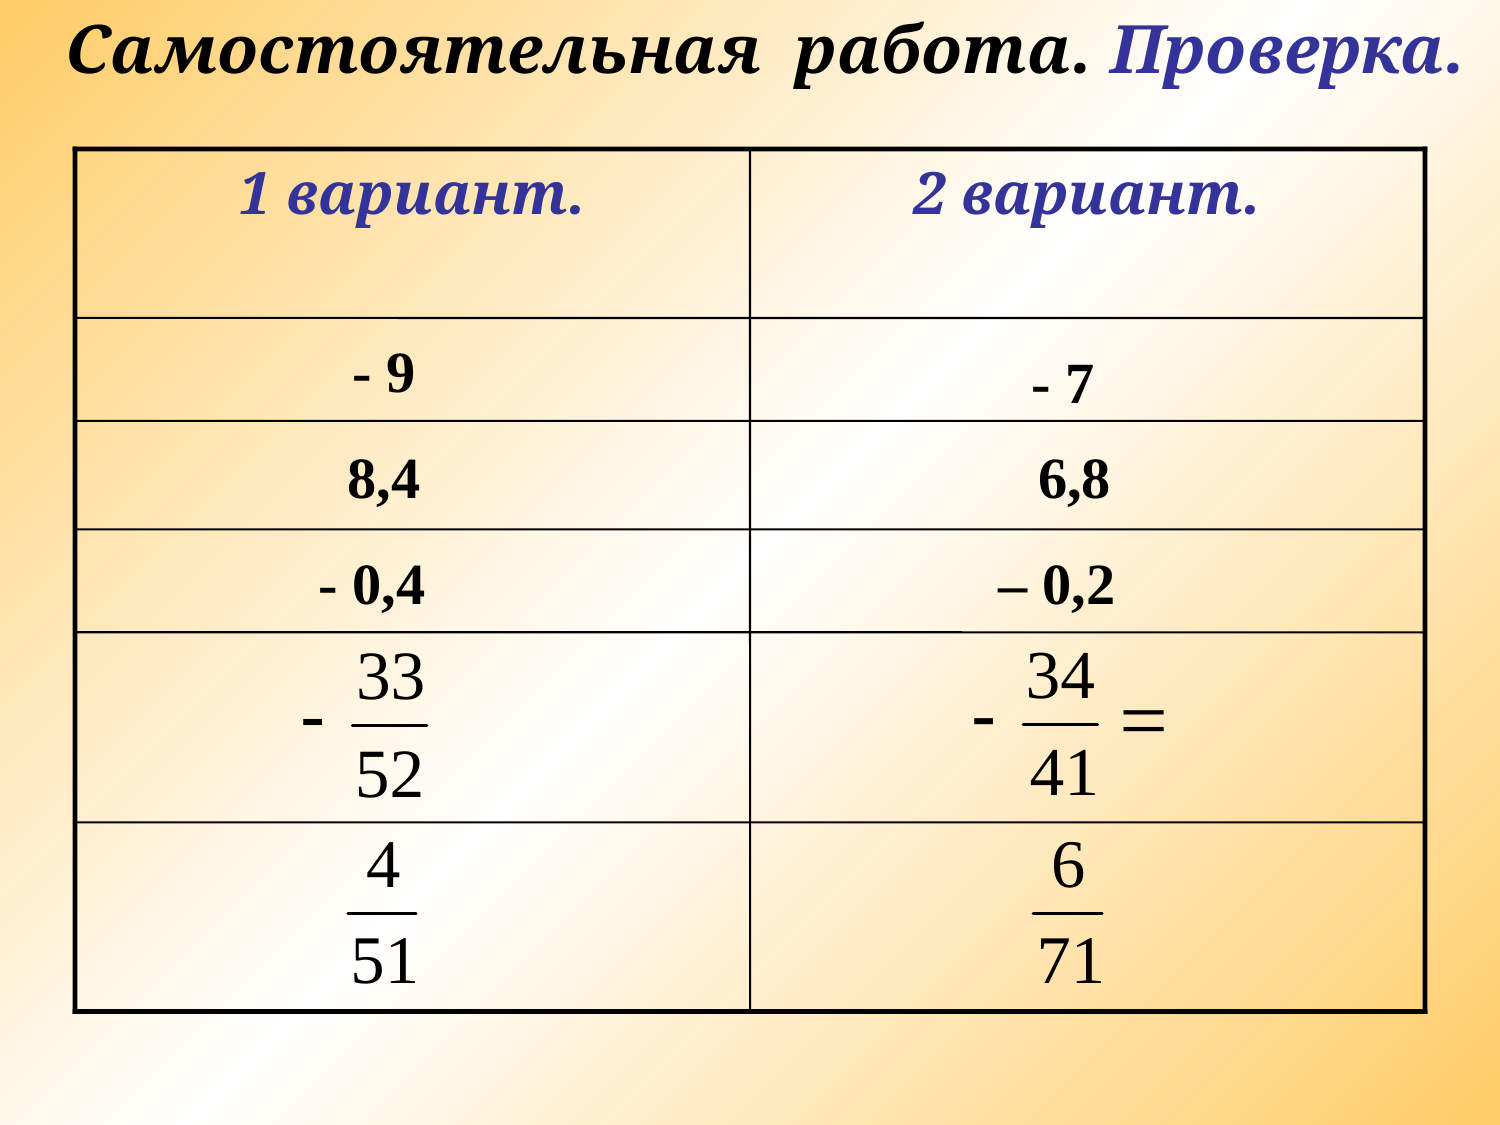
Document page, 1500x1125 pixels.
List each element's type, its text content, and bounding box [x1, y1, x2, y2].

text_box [961, 633, 1165, 811]
text_box Самостоятельная работа. Проверка. [50, 0, 1481, 95]
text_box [74, 148, 1426, 1012]
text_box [336, 822, 429, 999]
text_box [290, 633, 442, 813]
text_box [1021, 822, 1119, 999]
